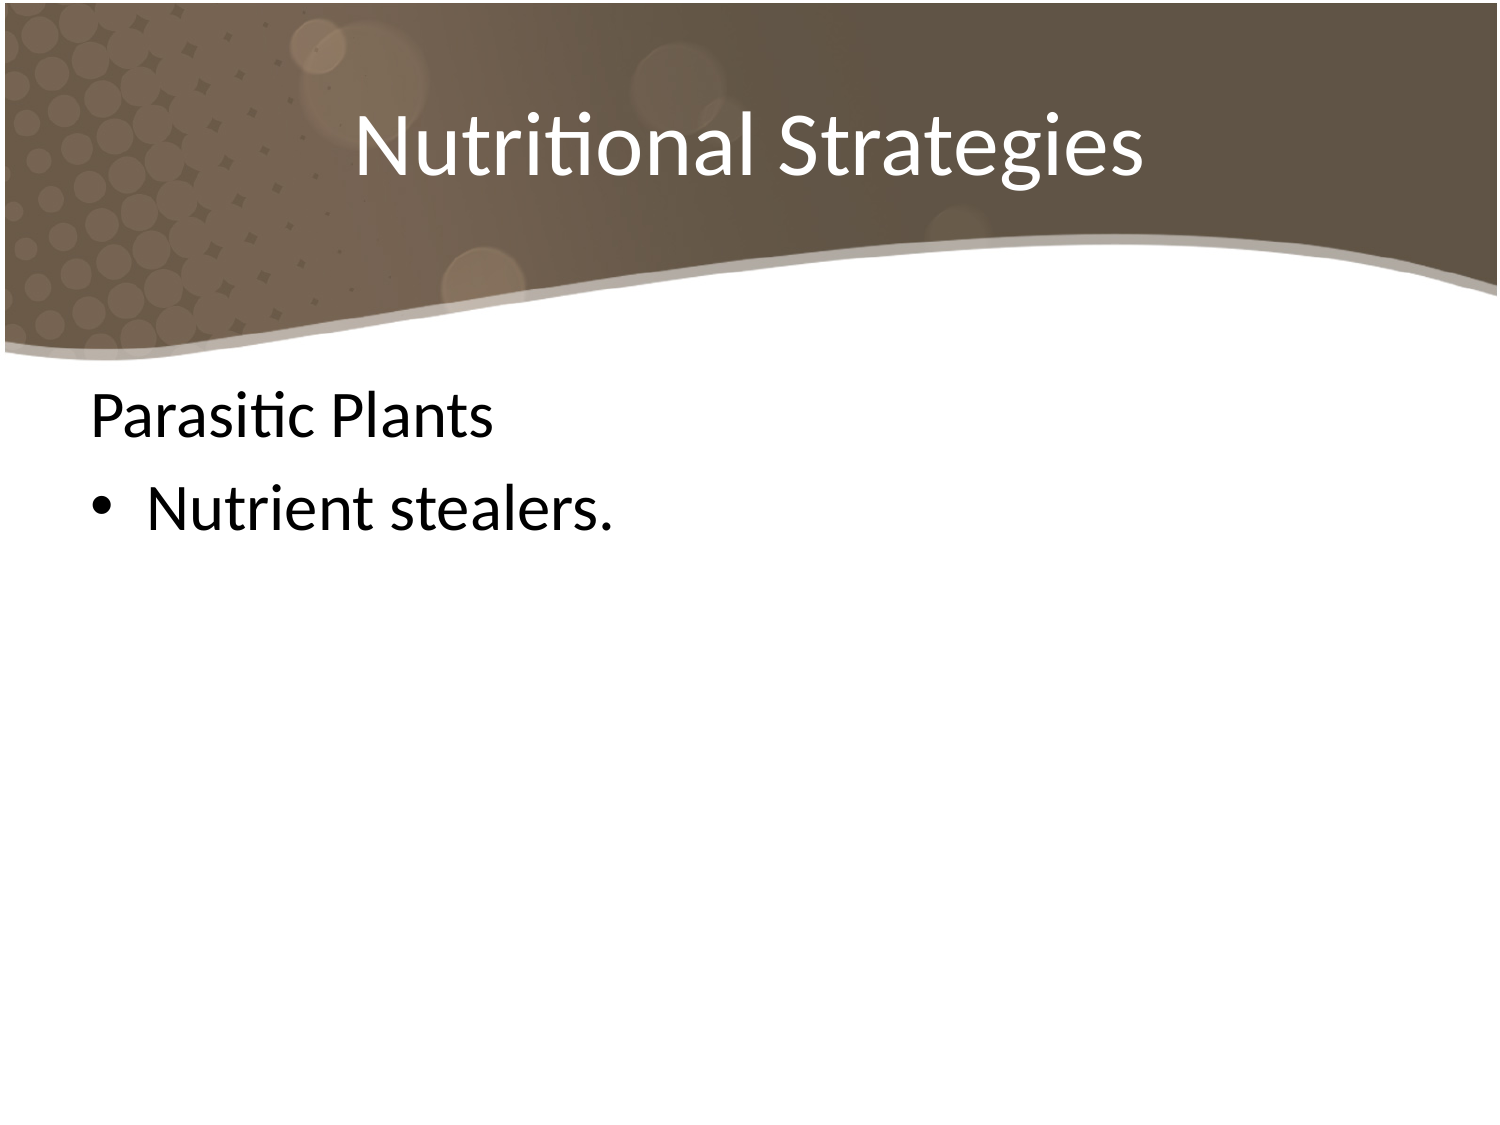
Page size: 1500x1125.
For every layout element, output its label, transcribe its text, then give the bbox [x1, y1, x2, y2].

list Parasitic Plants Nutrient stealers. [74, 363, 1426, 1079]
title Nutritional Strategies [74, 44, 1426, 233]
picture [0, 0, 1500, 1125]
